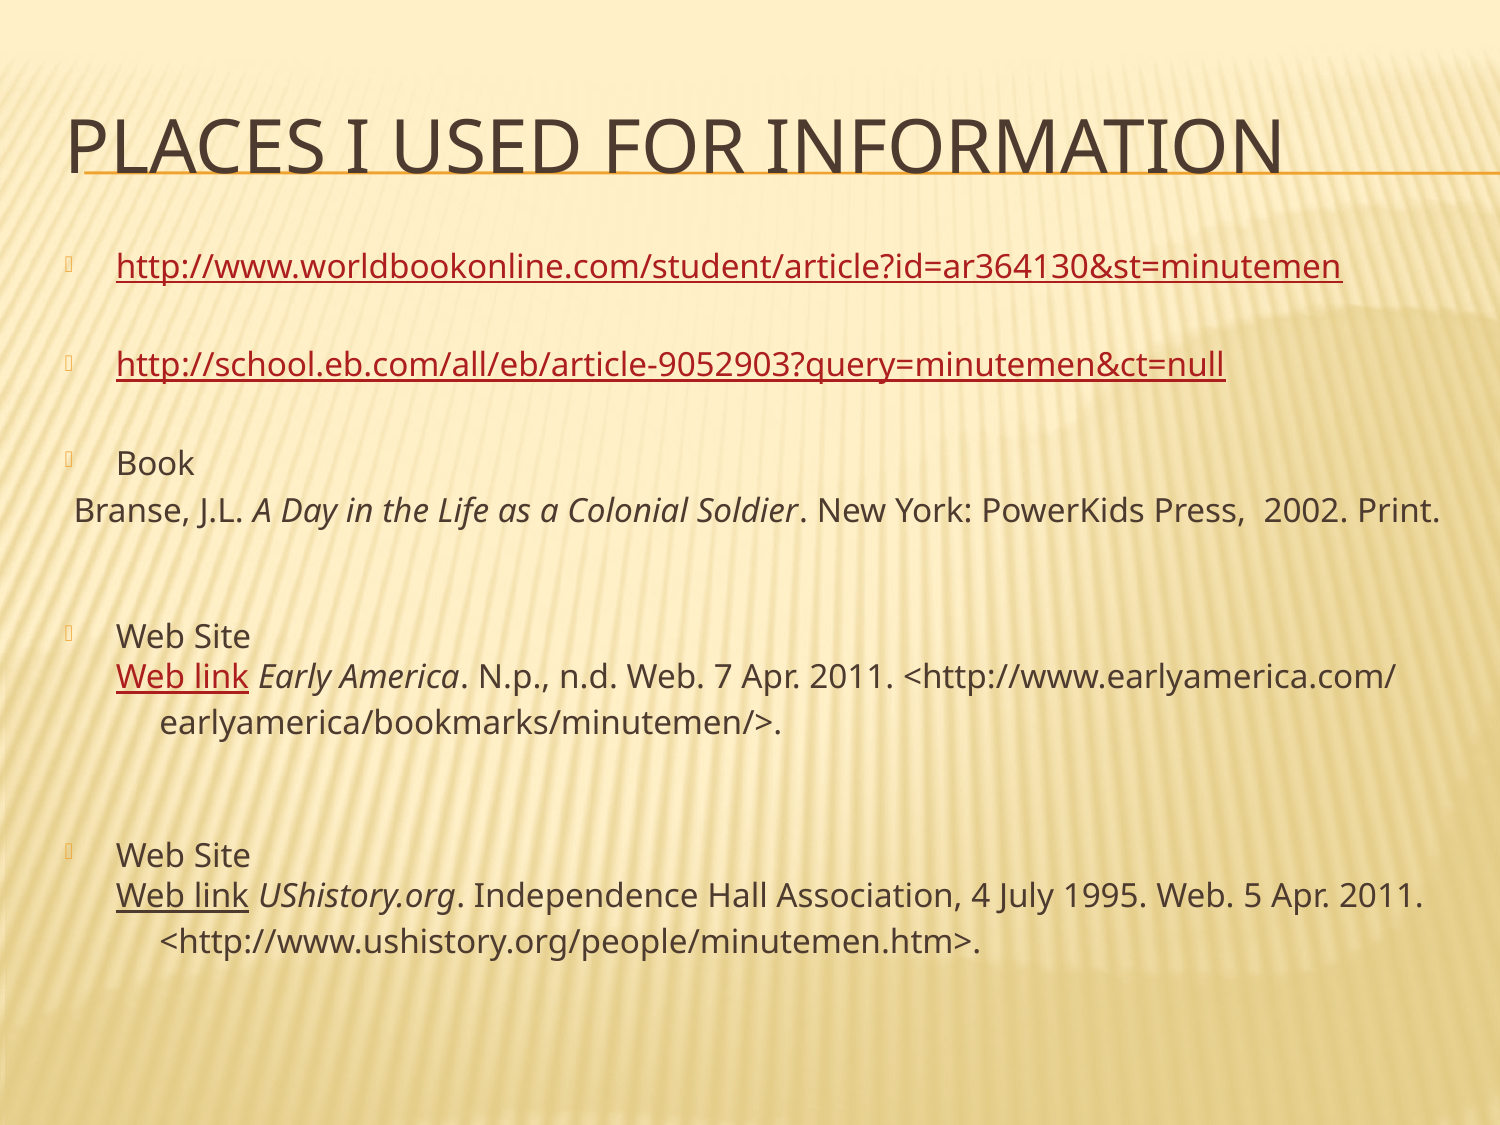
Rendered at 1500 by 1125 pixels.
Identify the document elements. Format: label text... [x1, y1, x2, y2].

title Places I used for Information [50, 75, 1475, 213]
list http://www.worldbookonline.com/student/article?id=ar364130&st=minutemen http://school.eb.com/all/eb/article-9052903?query=minutemen&ct=null Book Branse, J.L. A Day in the Life as a Colonial Soldier. New York: PowerKids Press, 2002. Print. Web Site Web link Early America. N.p., n.d. Web. 7 Apr. 2011. <http://www.earlyamerica.com/ earlyamerica/bookmarks/minutemen/>. Web Site Web link UShistory.org. Independence Hall Association, 4 July 1995. Web. 5 Apr. 2011. <http://www.ushistory.org/people/minutemen.htm>. [50, 237, 1475, 980]
